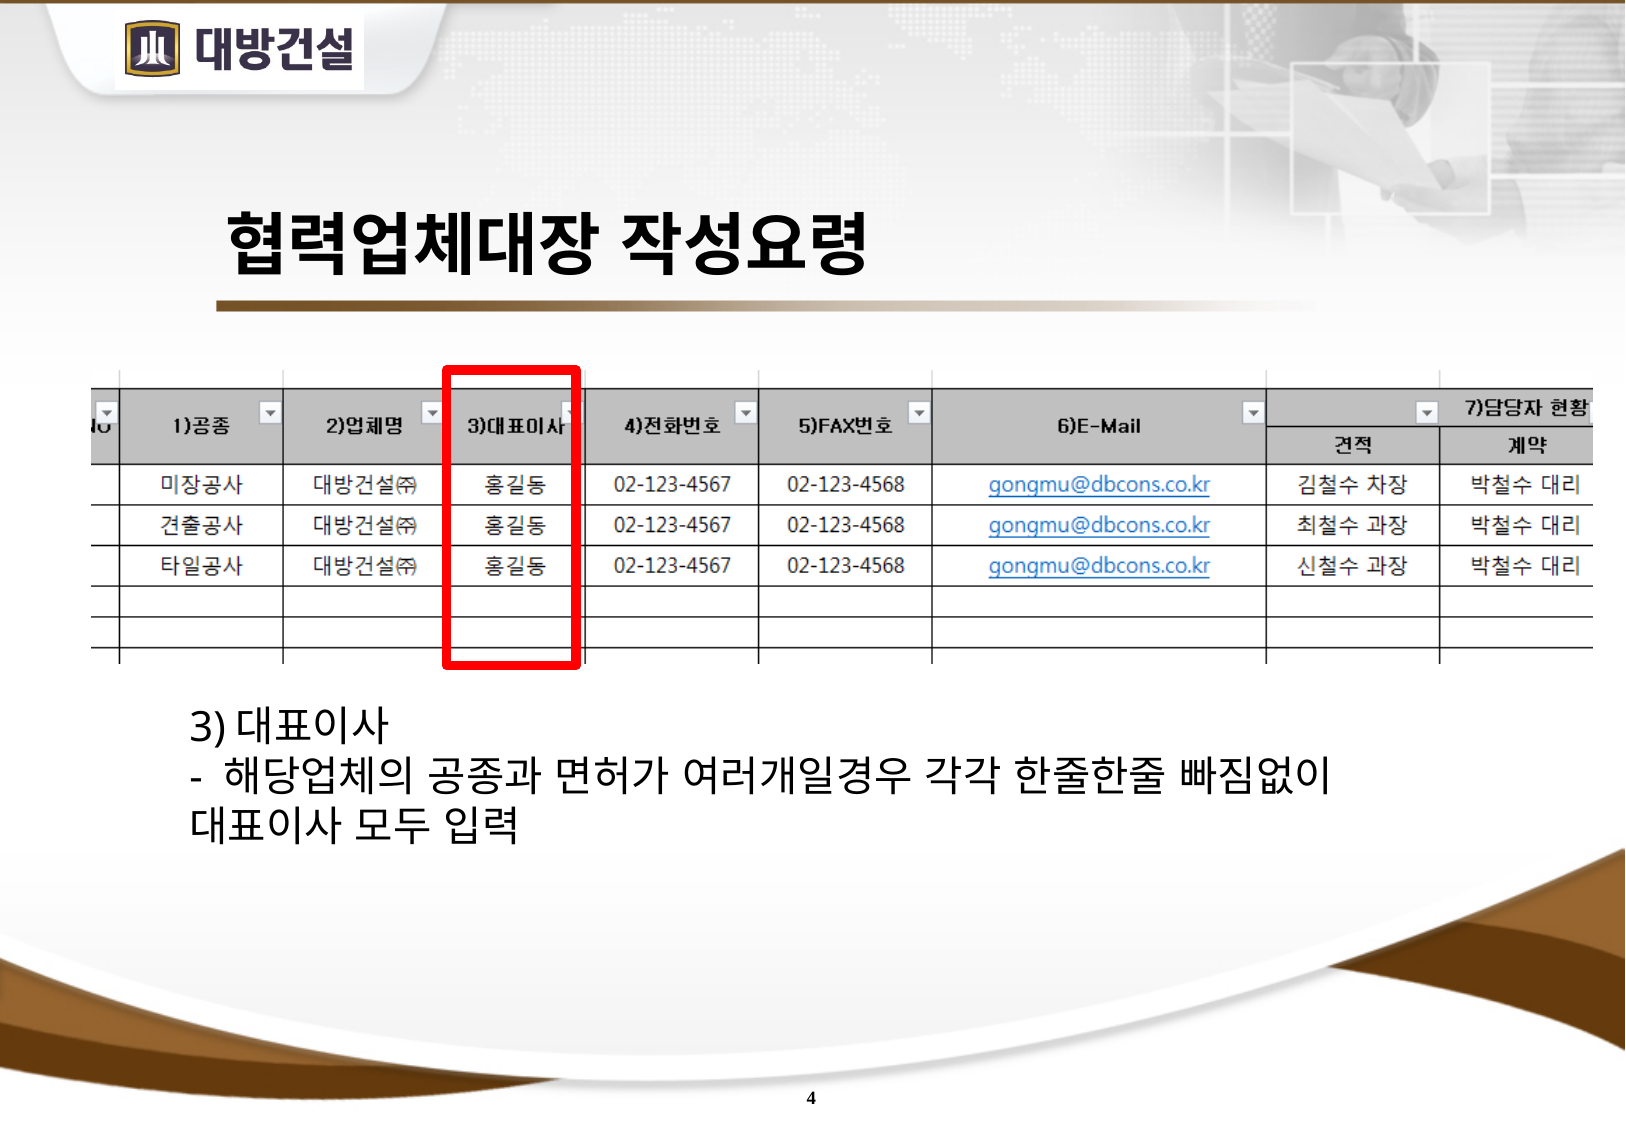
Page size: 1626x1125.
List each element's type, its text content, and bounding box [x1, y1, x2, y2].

text_box 3)대표이사 - 해당업체의 공종과 면허가 여러개일경우 각각 한줄한줄 빠짐없이 대표이사 모두 입력 [174, 692, 1486, 858]
picture [0, 0, 1625, 1125]
title 협력업체대장 작성요령 [209, 160, 1223, 292]
